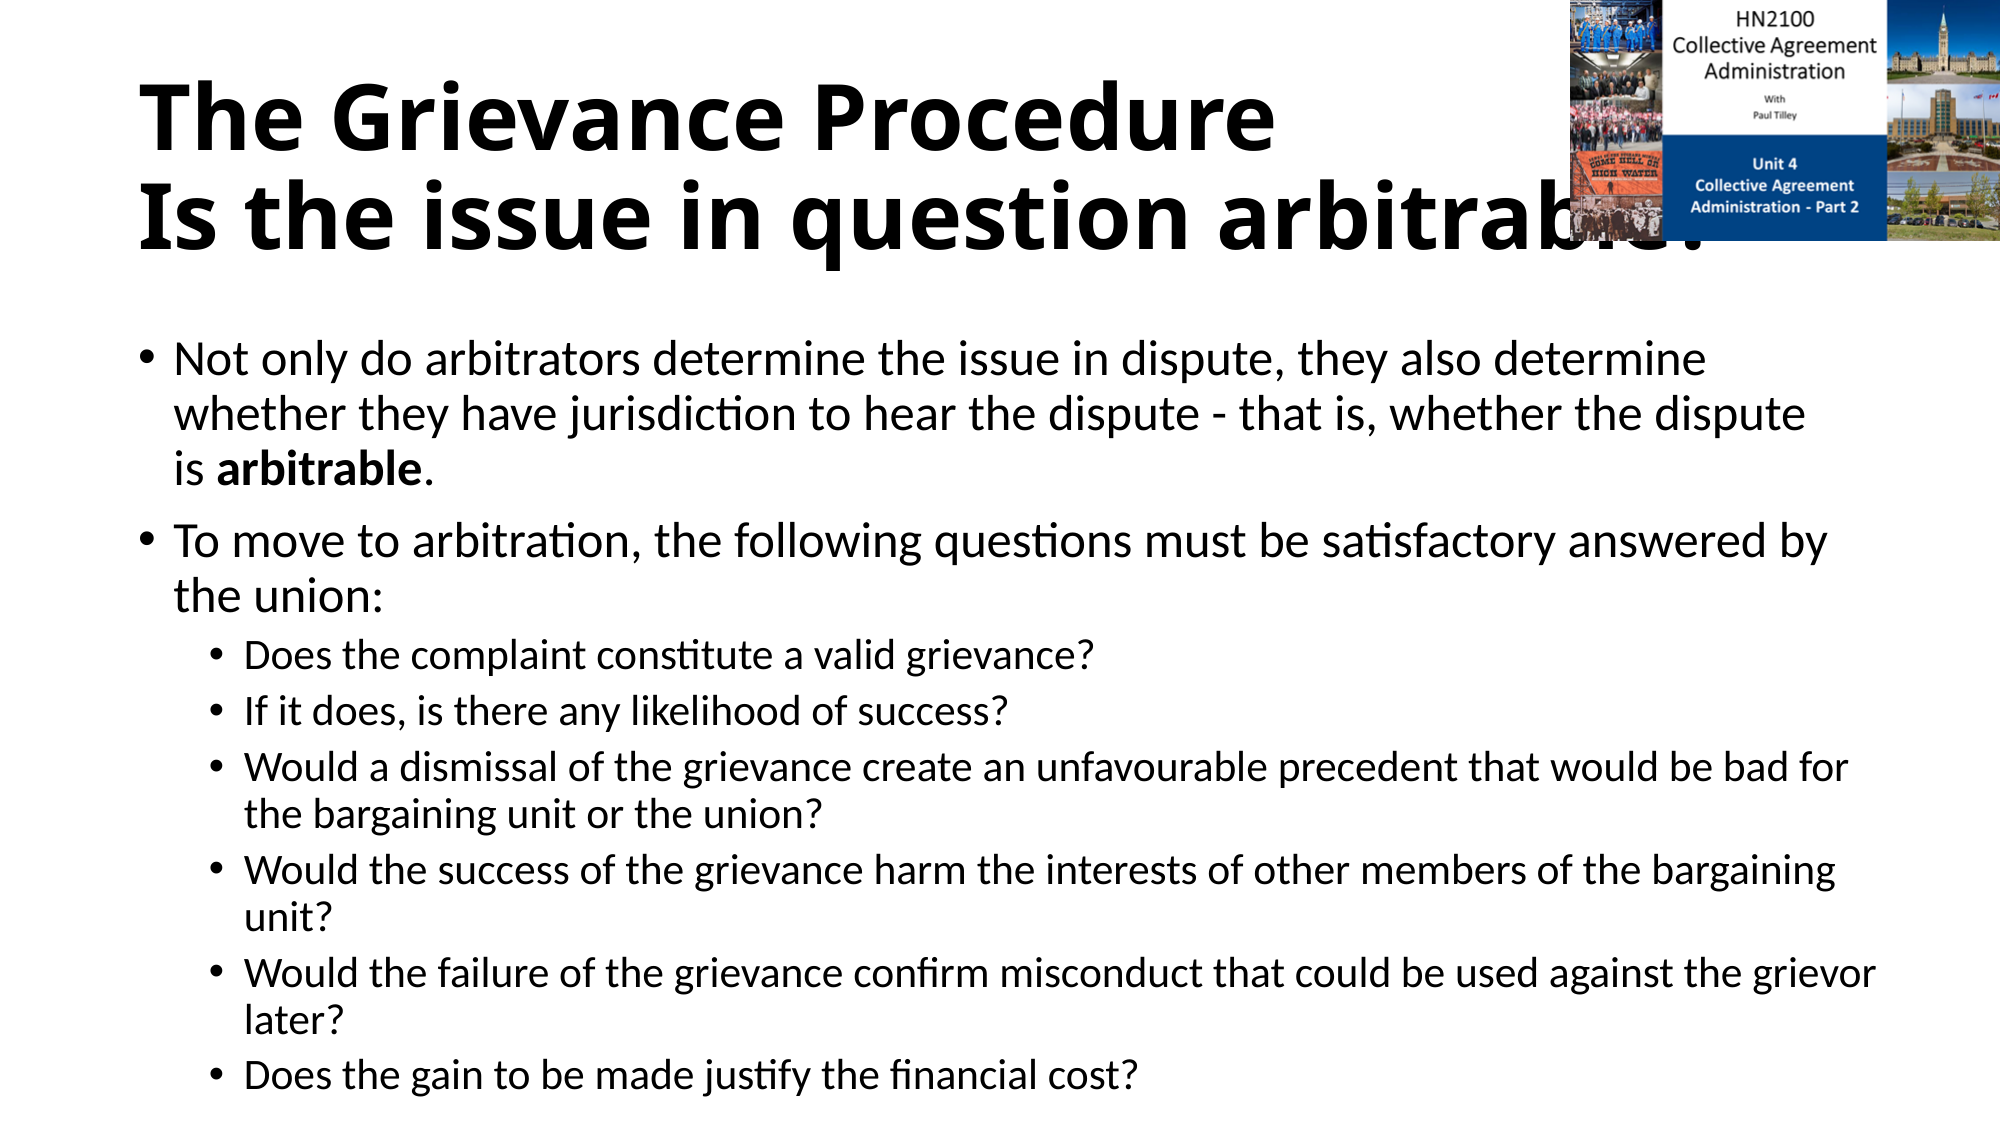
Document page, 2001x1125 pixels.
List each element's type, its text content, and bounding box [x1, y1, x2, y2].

picture [1570, 0, 2000, 241]
title The Grievance Procedure Is the issue in question arbitrable? [123, 61, 1849, 280]
list Not only do arbitrators determine the issue in dispute, they also determine whether they have jurisdiction to hear the dispute - that is, whether the dispute is arbitrable. To move to arbitration, the following questions must be satisfactory answered by the union: Does the complaint constitute a valid grievance? If it does, is there any likelihood of success? Would a dismissal of the grievance create an unfavourable precedent that would be bad for the bargaining unit or the union? Would the success of the grievance harm the interests of other members of the bargaining unit? Would the failure of the grievance confirm misconduct that could be used against the grievor later? Does the gain to be made justify the financial cost? [123, 324, 1906, 1109]
